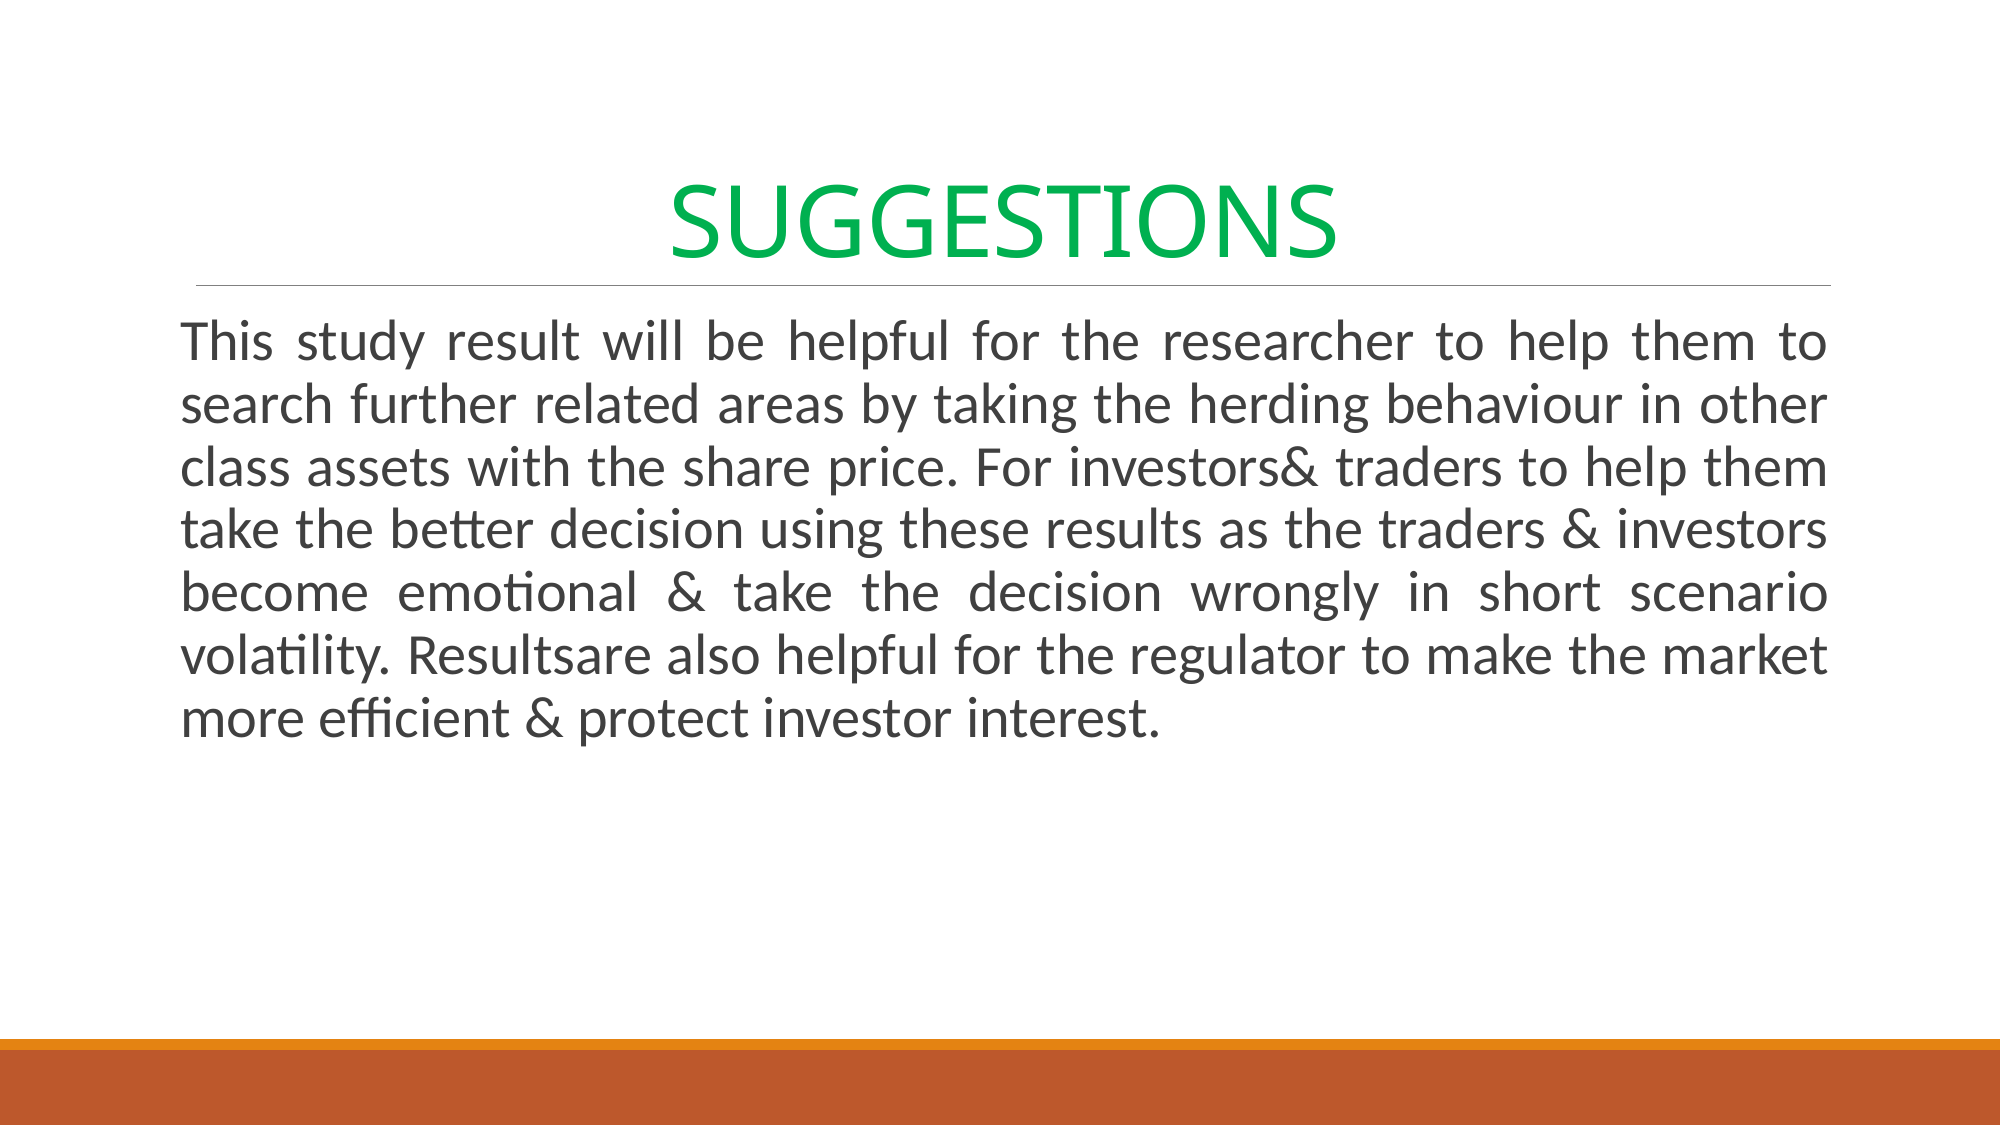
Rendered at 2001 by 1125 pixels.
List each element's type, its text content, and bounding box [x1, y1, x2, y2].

list This study result will be helpful for the researcher to help them to search further related areas by taking the herding behaviour in other class assets with the share price. For investors& traders to help them take the better decision using these results as the traders & investors become emotional & take the decision wrongly in short scenario volatility. Resultsare also helpful for the regulator to make the market more efficient & protect investor interest. [180, 302, 1830, 1025]
title SUGGESTIONS [180, 47, 1830, 285]
